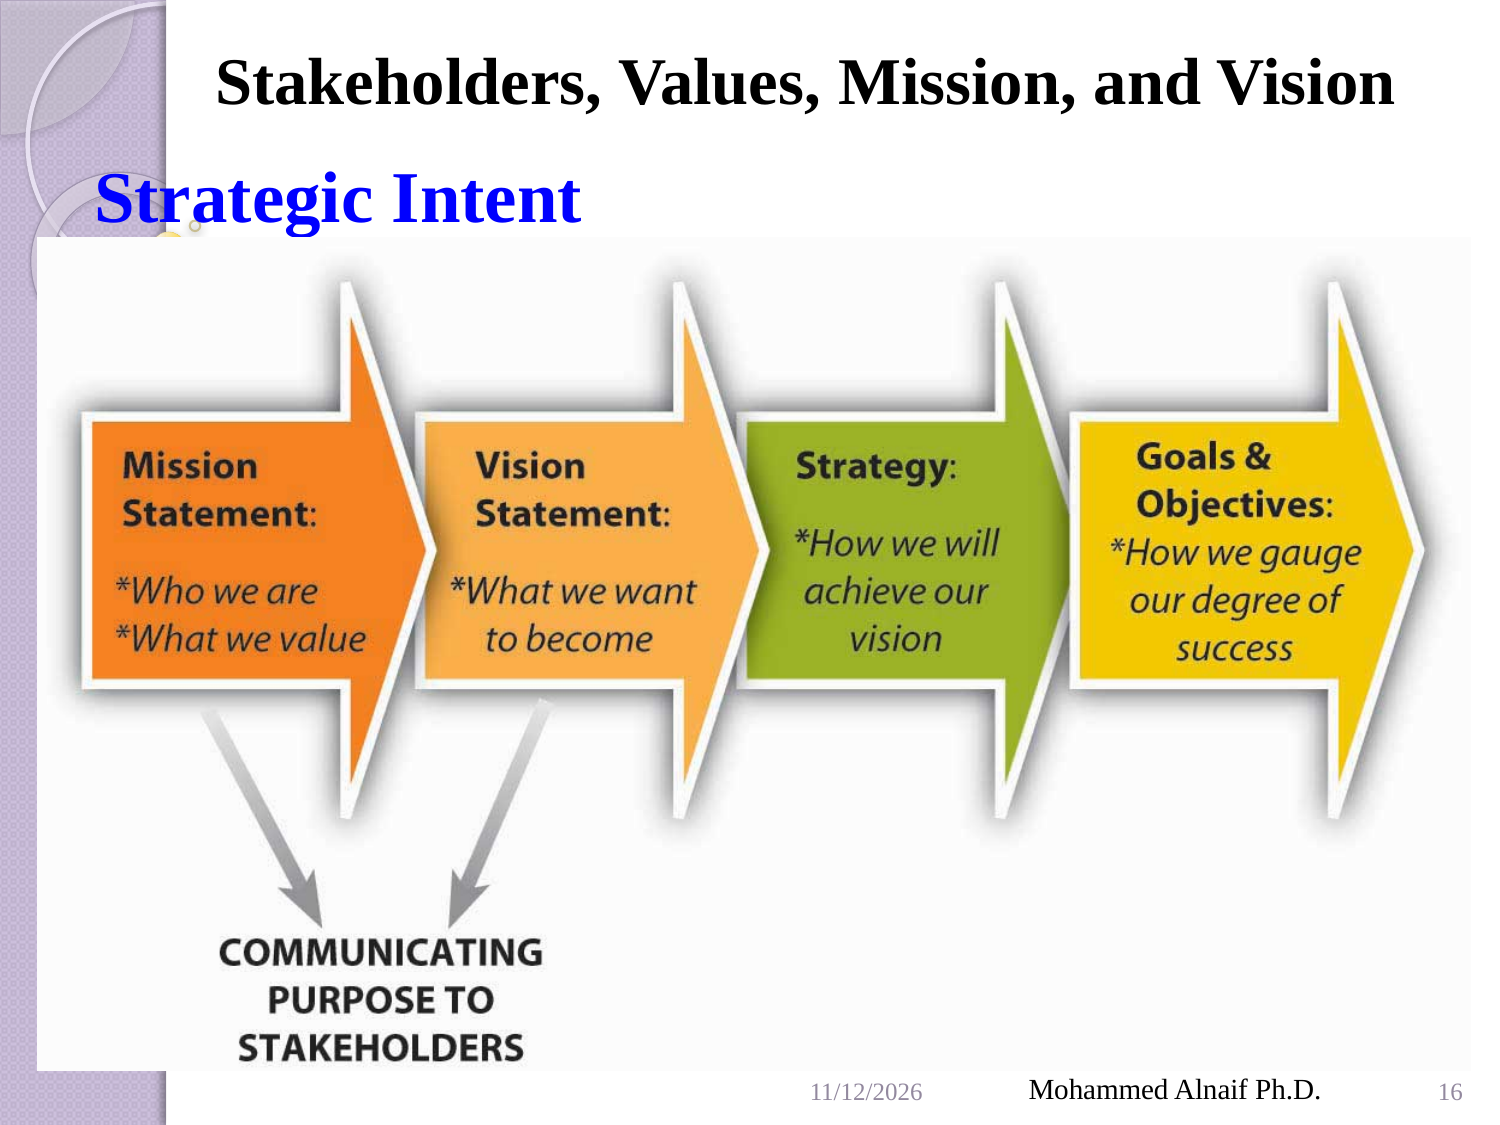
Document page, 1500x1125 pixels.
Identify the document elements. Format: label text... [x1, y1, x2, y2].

subtitle Strategic Intent [75, 149, 1450, 234]
slide_number 16 [1413, 1034, 1488, 1113]
footer Mohammed Alnaif Ph.D. [937, 1082, 1413, 1113]
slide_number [587, 1082, 937, 1113]
title Stakeholders, Values, Mission, and Vision [162, 12, 1450, 125]
picture [37, 237, 1471, 1071]
